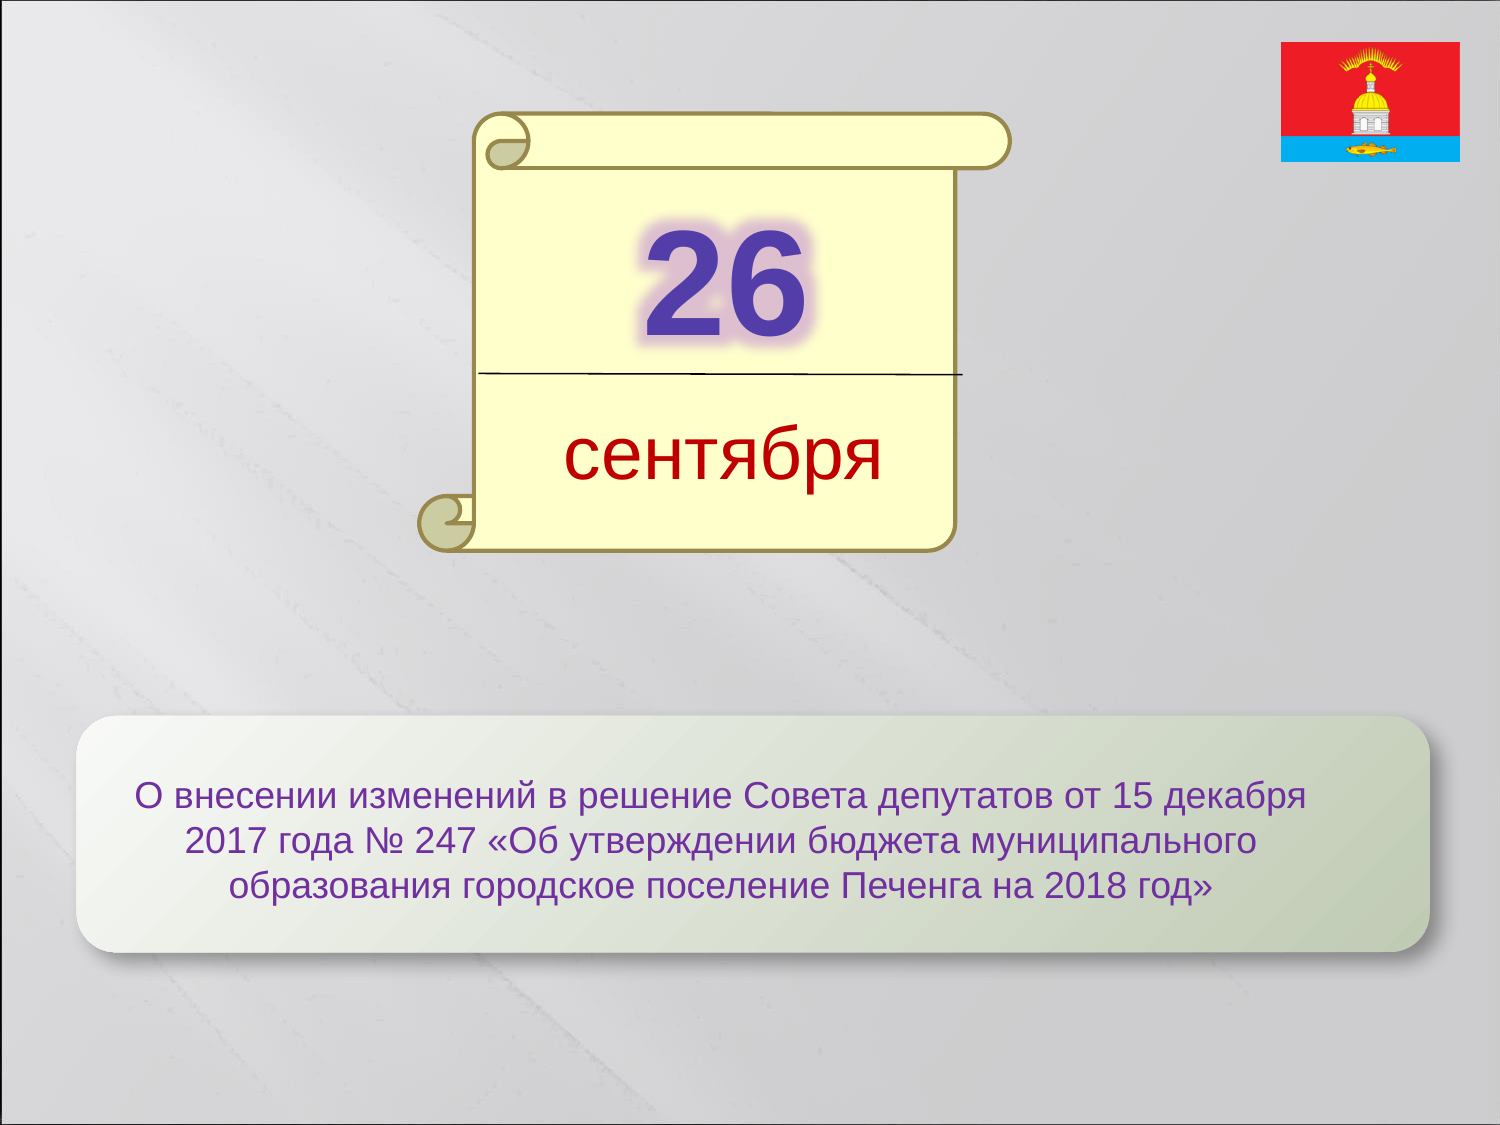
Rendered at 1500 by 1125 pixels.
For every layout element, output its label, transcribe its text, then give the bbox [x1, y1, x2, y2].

text_box О внесении изменений в решение Совета депутатов от 15 декабря 2017 года № 247 «Об утверждении бюджета муниципального образования городское поселение Печенга на 2018 год» [100, 763, 1342, 913]
text_box сентября [549, 397, 951, 502]
text_box [417, 111, 1012, 553]
text_box [75, 715, 1431, 953]
picture [0, 0, 1500, 1125]
text_box 26 [525, 177, 928, 373]
